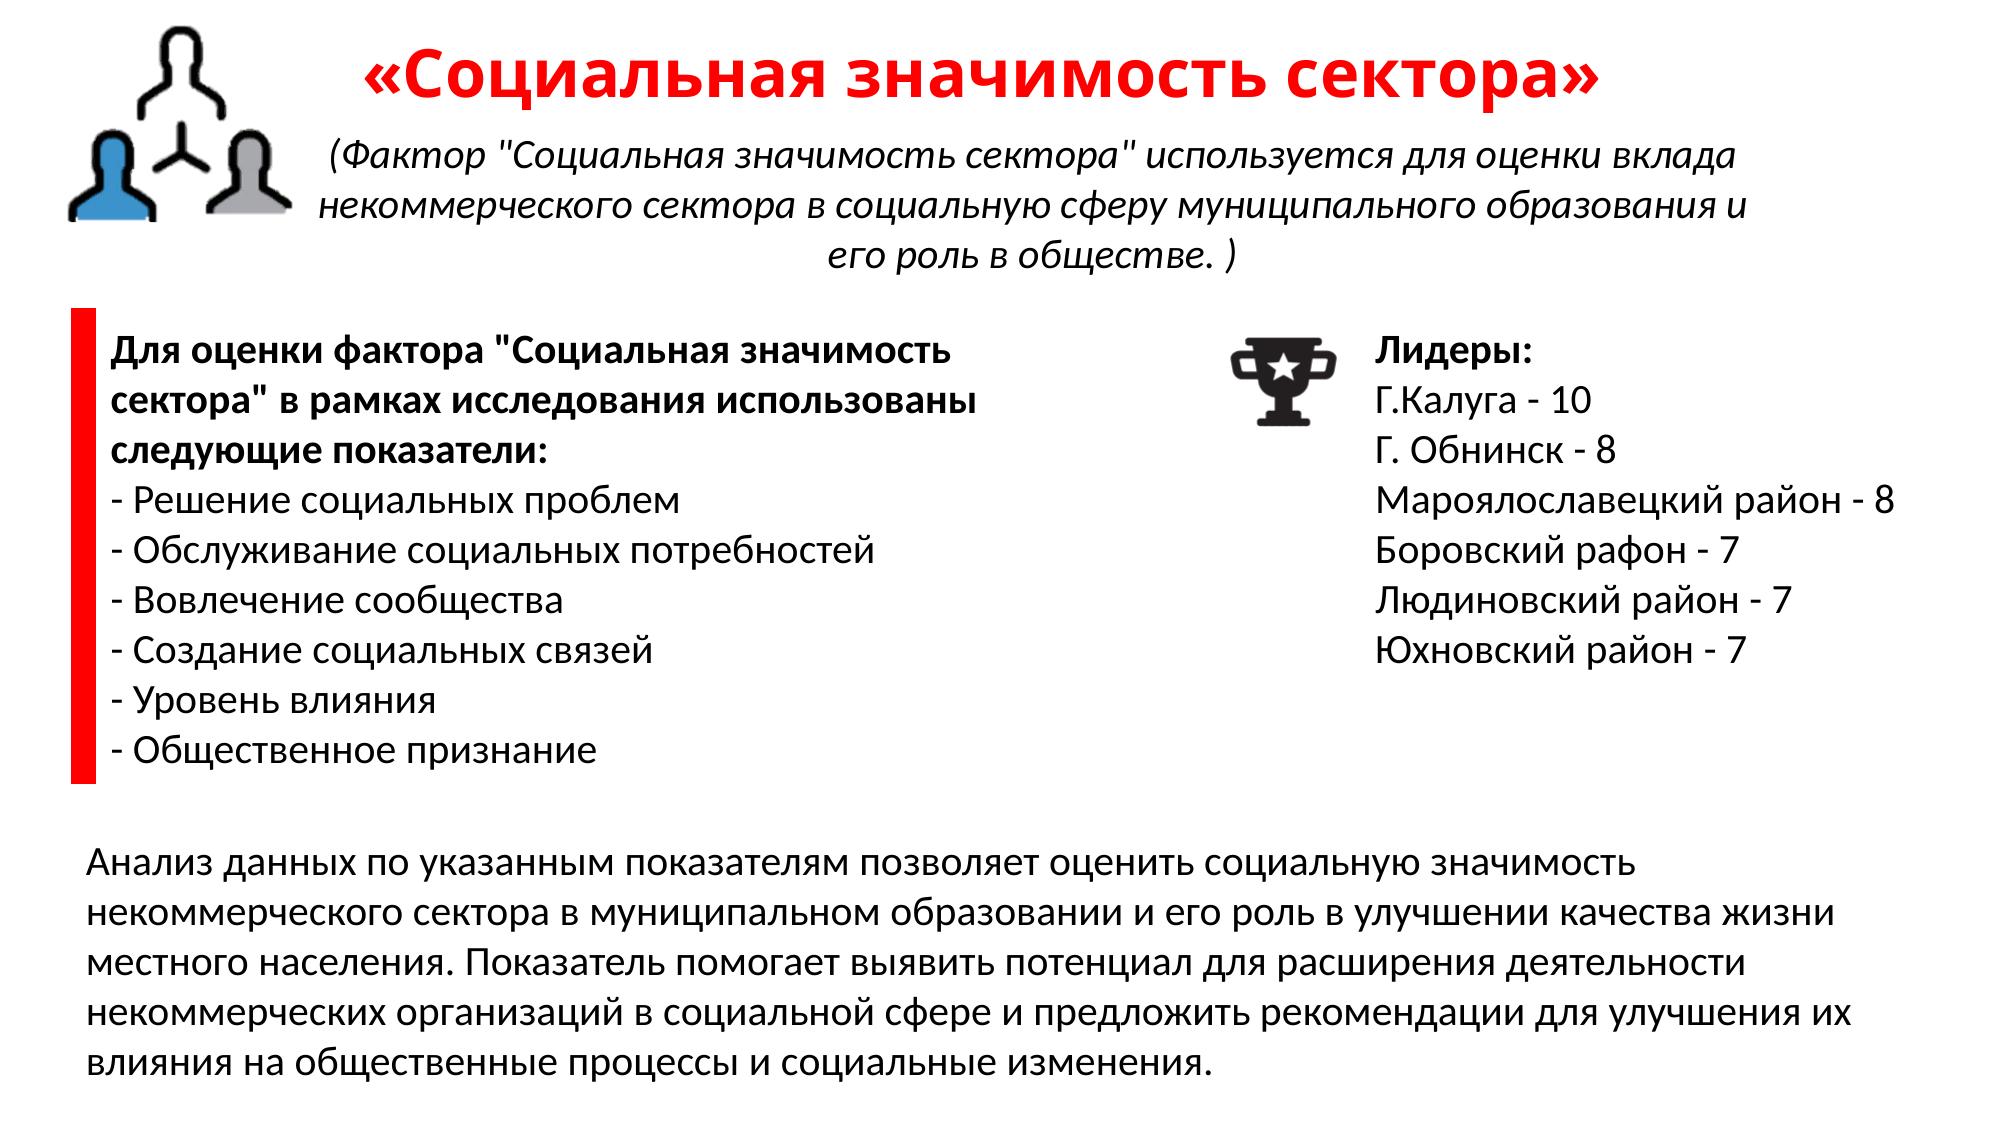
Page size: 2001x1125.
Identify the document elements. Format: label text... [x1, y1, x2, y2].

picture [50, 9, 294, 238]
text_box Анализ данных по указанным показателям позволяет оценить социальную значимость некоммерческого сектора в муниципальном образовании и его роль в улучшении качества жизни местного населения. Показатель помогает выявить потенциал для расширения деятельности некоммерческих организаций в социальной сфере и предложить рекомендации для улучшения их влияния на общественные процессы и социальные изменения. [71, 826, 1940, 1092]
text_box «Социальная значимость сектора» [347, 23, 1719, 119]
text_box Для оценки фактора "Социальная значимость сектора" в рамках исследования использованы следующие показатели: - Решение социальных проблем - Обслуживание социальных потребностей - Вовлечение сообщества - Создание социальных связей - Уровень влияния - Общественное признание [96, 313, 1033, 779]
picture [1181, 330, 1392, 434]
text_box (Фактор "Социальная значимость сектора" используется для оценки вклада некоммерческого сектора в социальную сферу муниципального образования и его роль в обществе. ) [293, 119, 1773, 285]
picture [71, 308, 96, 784]
text_box Лидеры: Г.Калуга - 10 Г. Обнинск - 8 Мароялославецкий район - 8 Боровский рафон - 7 Людиновский район - 7 Юхновский район - 7 [1360, 313, 1940, 679]
